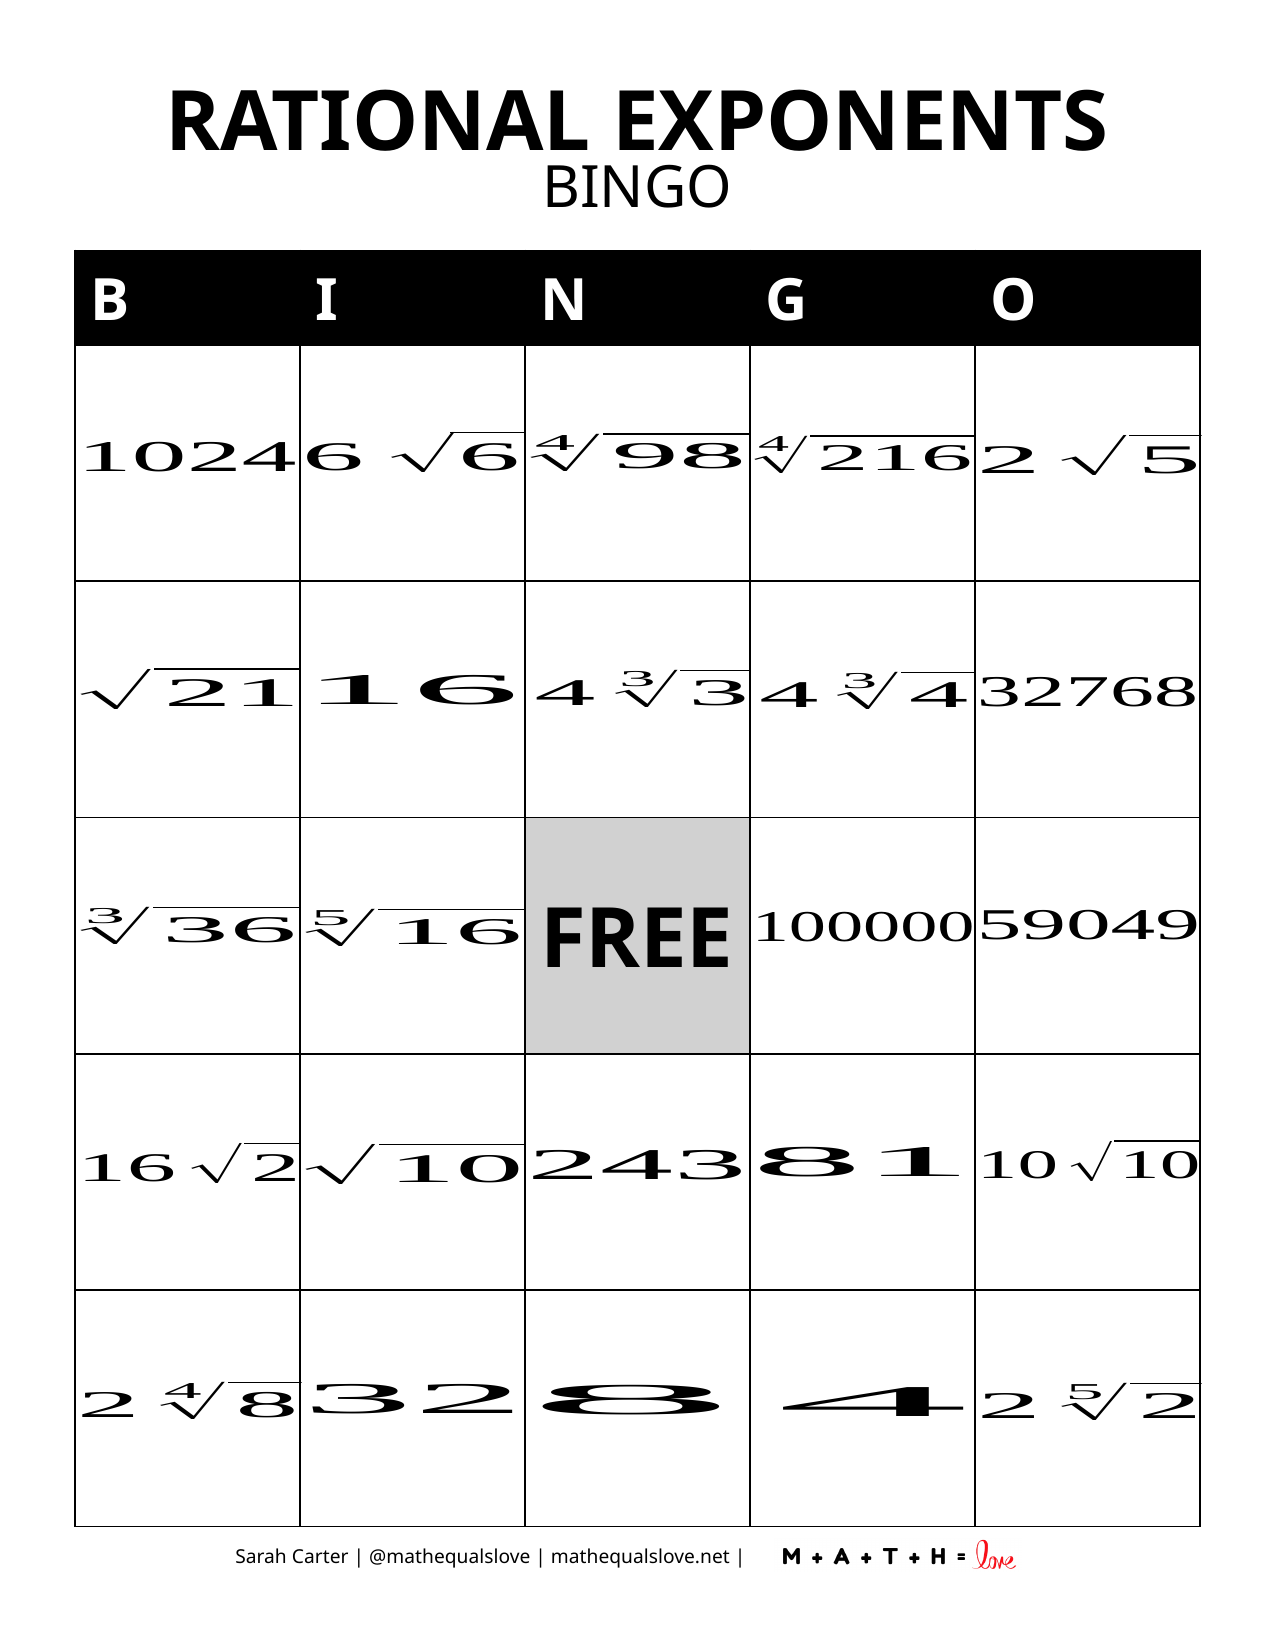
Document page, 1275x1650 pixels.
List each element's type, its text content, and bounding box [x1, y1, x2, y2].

table_cell [301, 582, 524, 817]
table_header I [301, 251, 524, 344]
table_header G [751, 251, 974, 344]
table_header O [976, 251, 1199, 344]
table_cell [976, 818, 1199, 1053]
table_cell [76, 1055, 299, 1289]
table_cell [526, 1291, 749, 1526]
table_cell [76, 582, 299, 817]
table_cell [301, 1055, 524, 1289]
text_box RATIONAL EXPONENTS [74, 59, 1200, 175]
text_box BINGO [74, 175, 1200, 226]
table_cell [751, 818, 974, 1053]
table_cell [976, 346, 1199, 580]
table_cell [526, 582, 749, 817]
table_cell [751, 1291, 974, 1526]
table_cell [76, 818, 299, 1053]
table_cell FREE [526, 818, 749, 1053]
table_cell [526, 1055, 749, 1289]
table_cell [976, 582, 1199, 817]
table_cell [976, 1291, 1199, 1526]
table_cell [751, 346, 974, 580]
table_cell [751, 582, 974, 817]
table_cell [301, 346, 524, 580]
table_cell [301, 818, 524, 1053]
table_cell [976, 1055, 1199, 1289]
table_header B [76, 251, 299, 344]
table_header N [526, 251, 749, 344]
table_cell [526, 346, 749, 580]
table_cell [76, 346, 299, 580]
table_cell [76, 1291, 299, 1526]
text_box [220, 1535, 1055, 1576]
table_cell [301, 1291, 524, 1526]
table_cell [751, 1055, 974, 1289]
